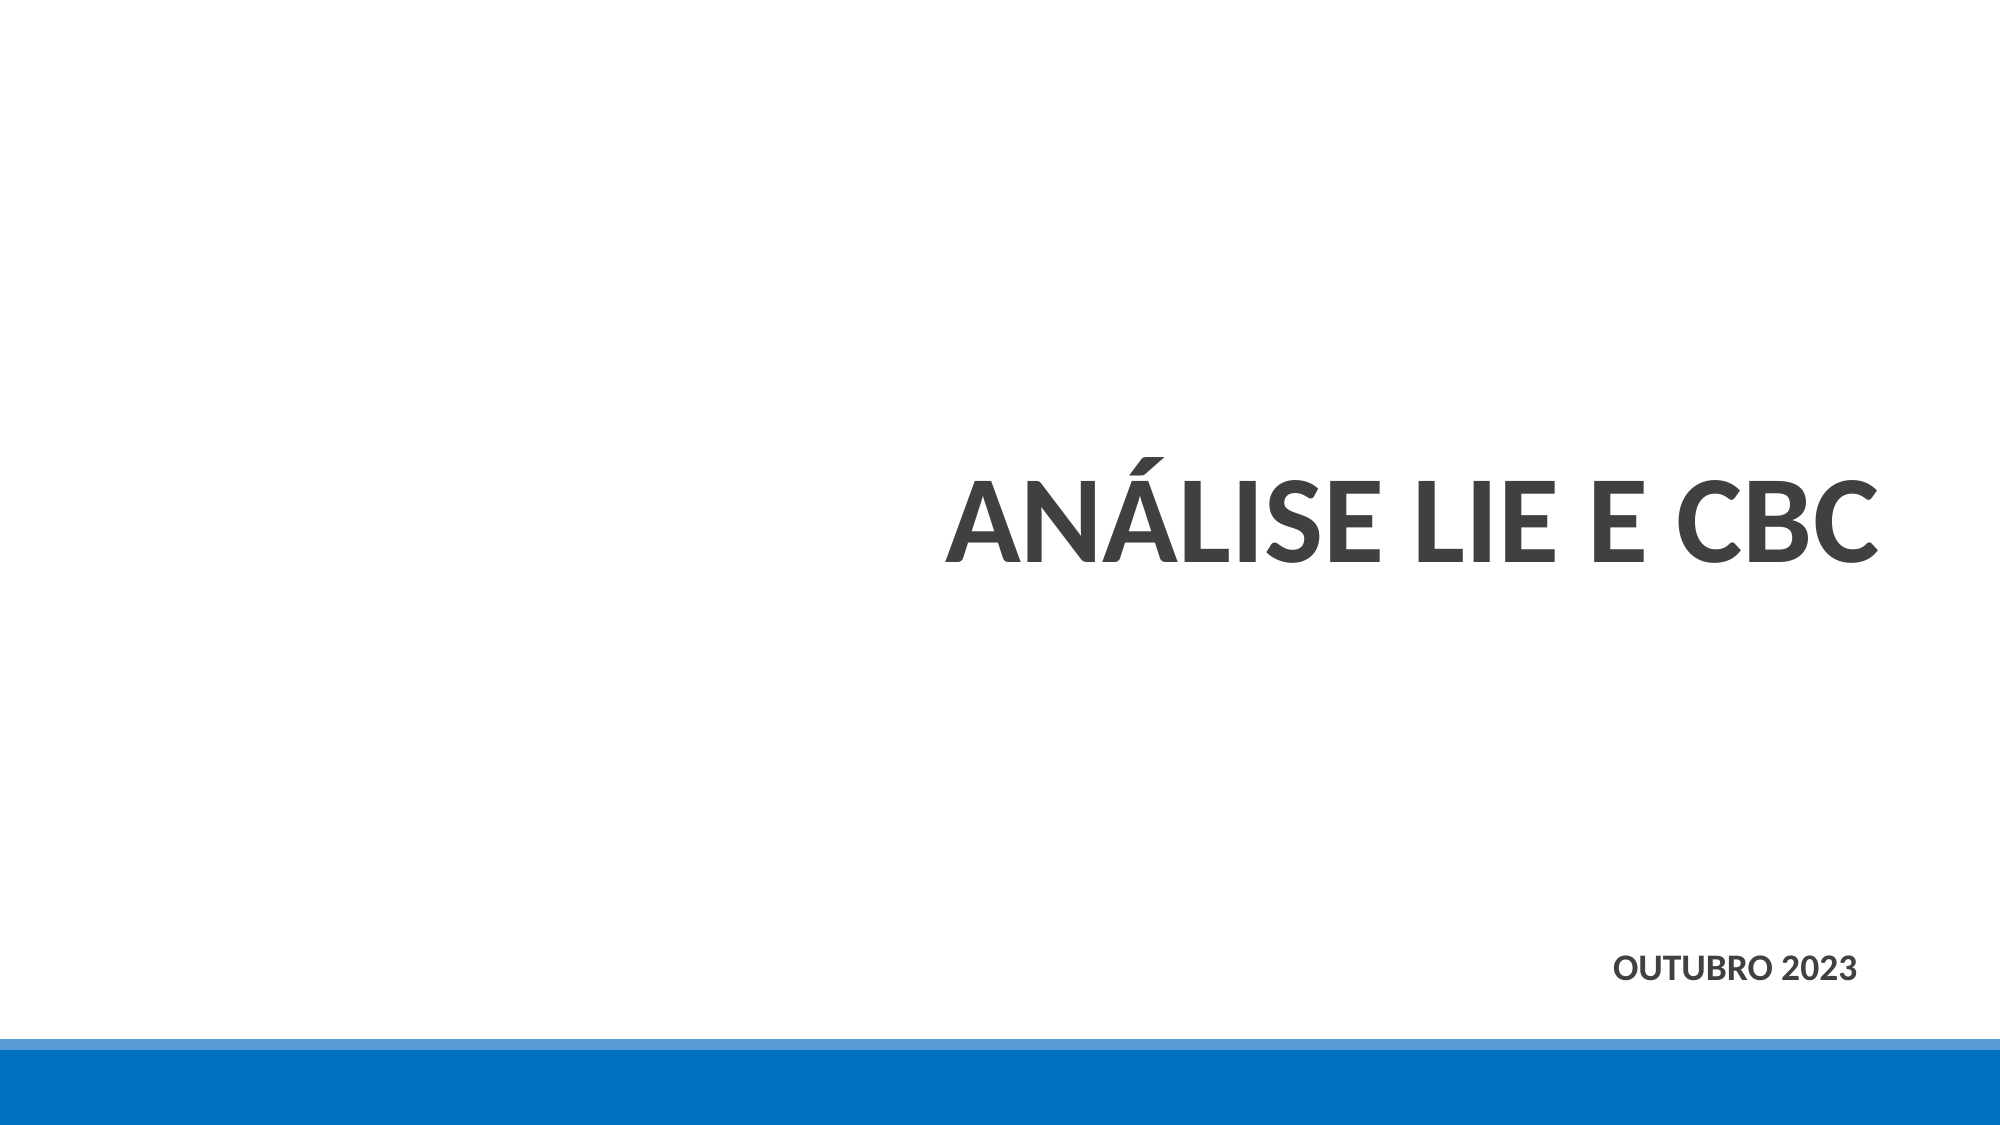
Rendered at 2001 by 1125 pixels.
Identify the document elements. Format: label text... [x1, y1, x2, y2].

title ANÁLISE LIE E CBC [29, 206, 1895, 597]
text_box OUTUBRO 2023 [1598, 935, 1944, 996]
